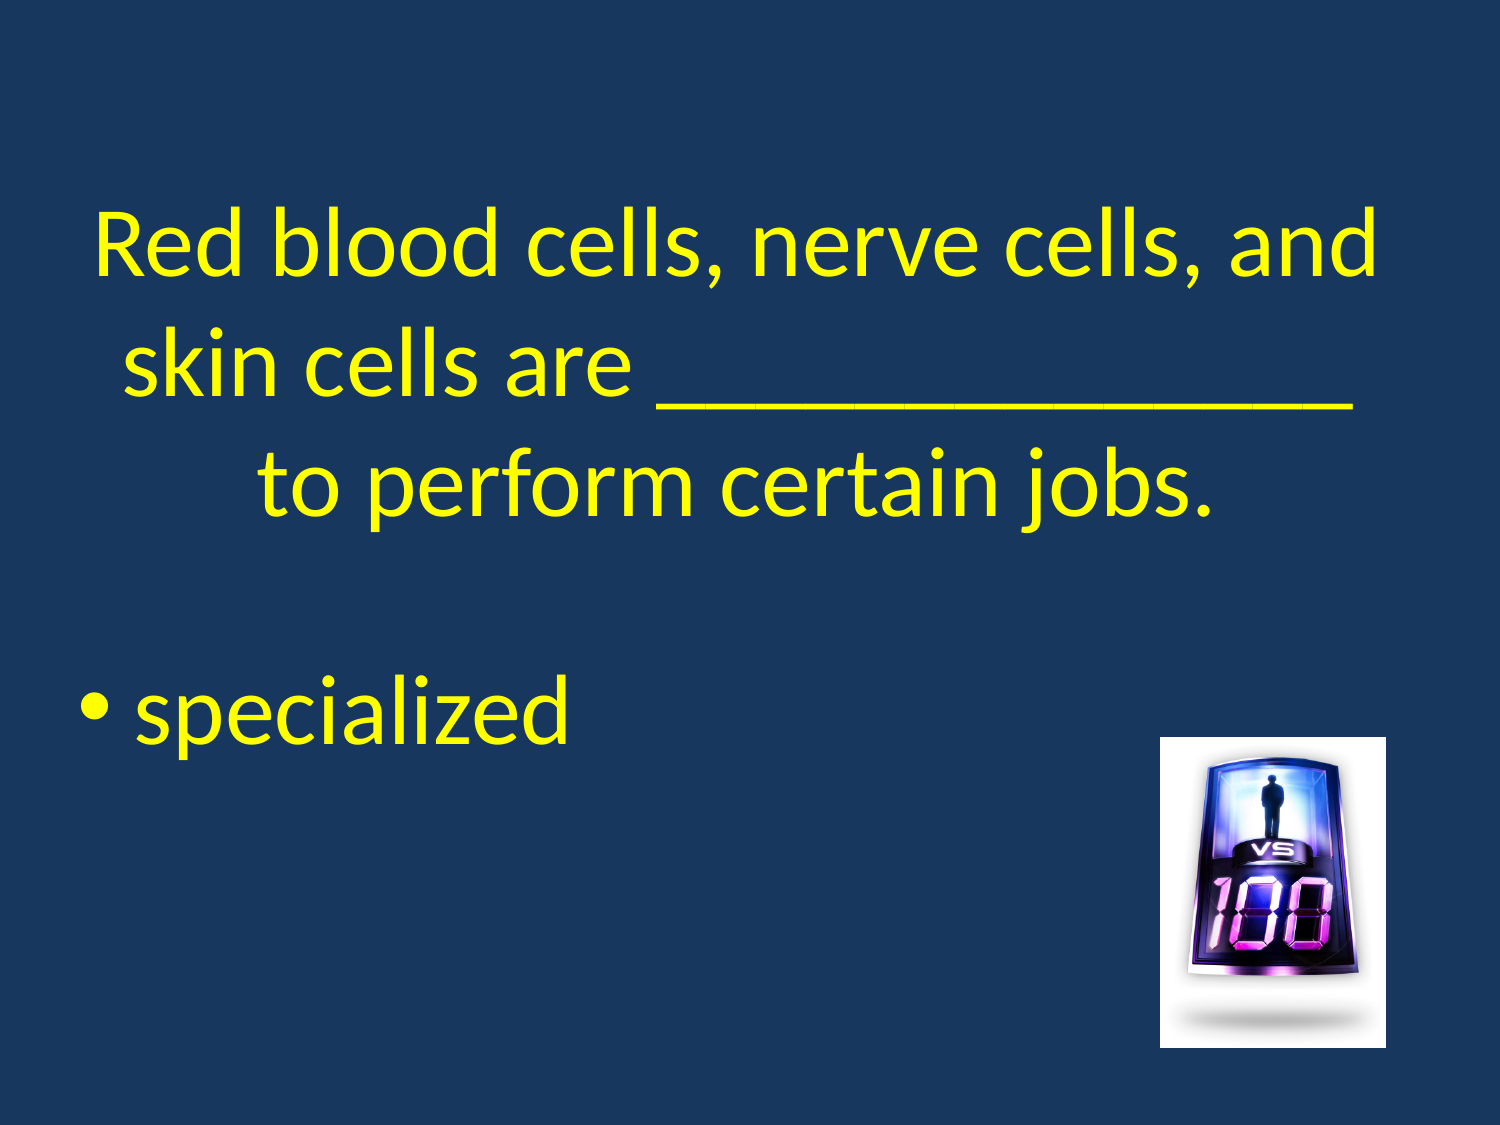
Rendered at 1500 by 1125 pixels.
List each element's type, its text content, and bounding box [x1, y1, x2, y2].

title Red blood cells, nerve cells, and skin cells are ______________ to perform certain jobs. [62, 99, 1413, 613]
list specialized [62, 637, 1413, 813]
picture [1160, 737, 1386, 1049]
